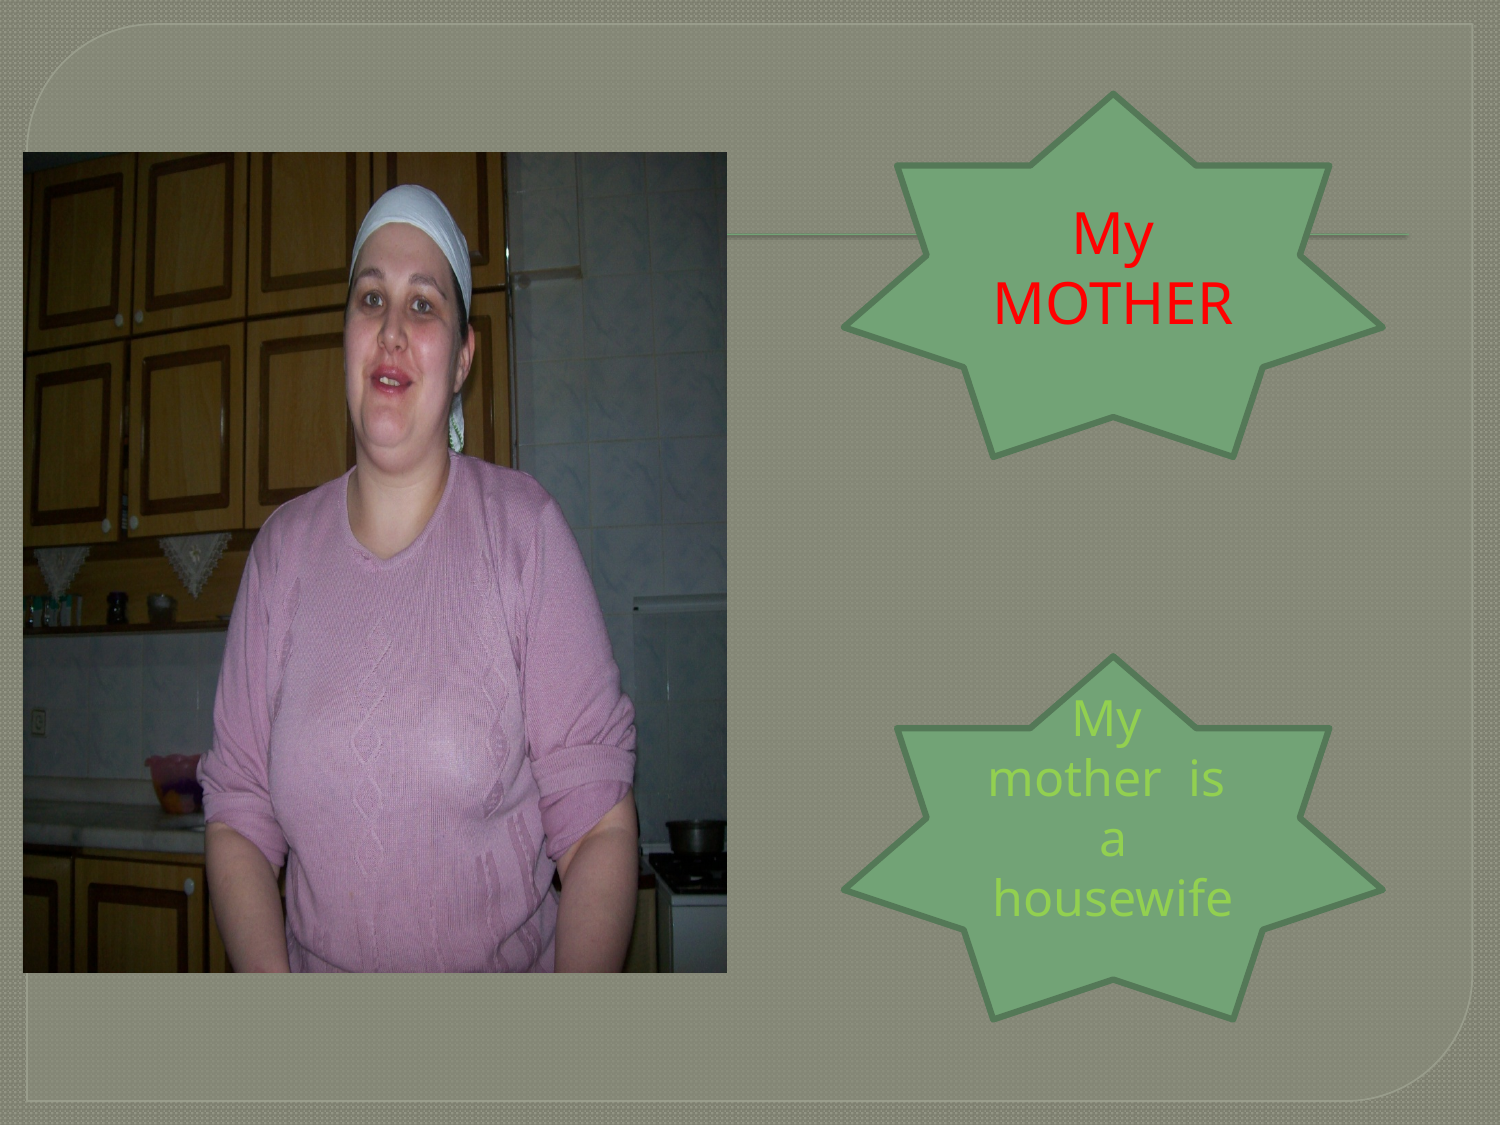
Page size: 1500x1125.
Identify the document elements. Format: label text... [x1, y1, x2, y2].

text_box My MOTHER [840, 90, 1386, 460]
text_box My mother is a housewife [840, 653, 1386, 1023]
picture [23, 152, 727, 973]
